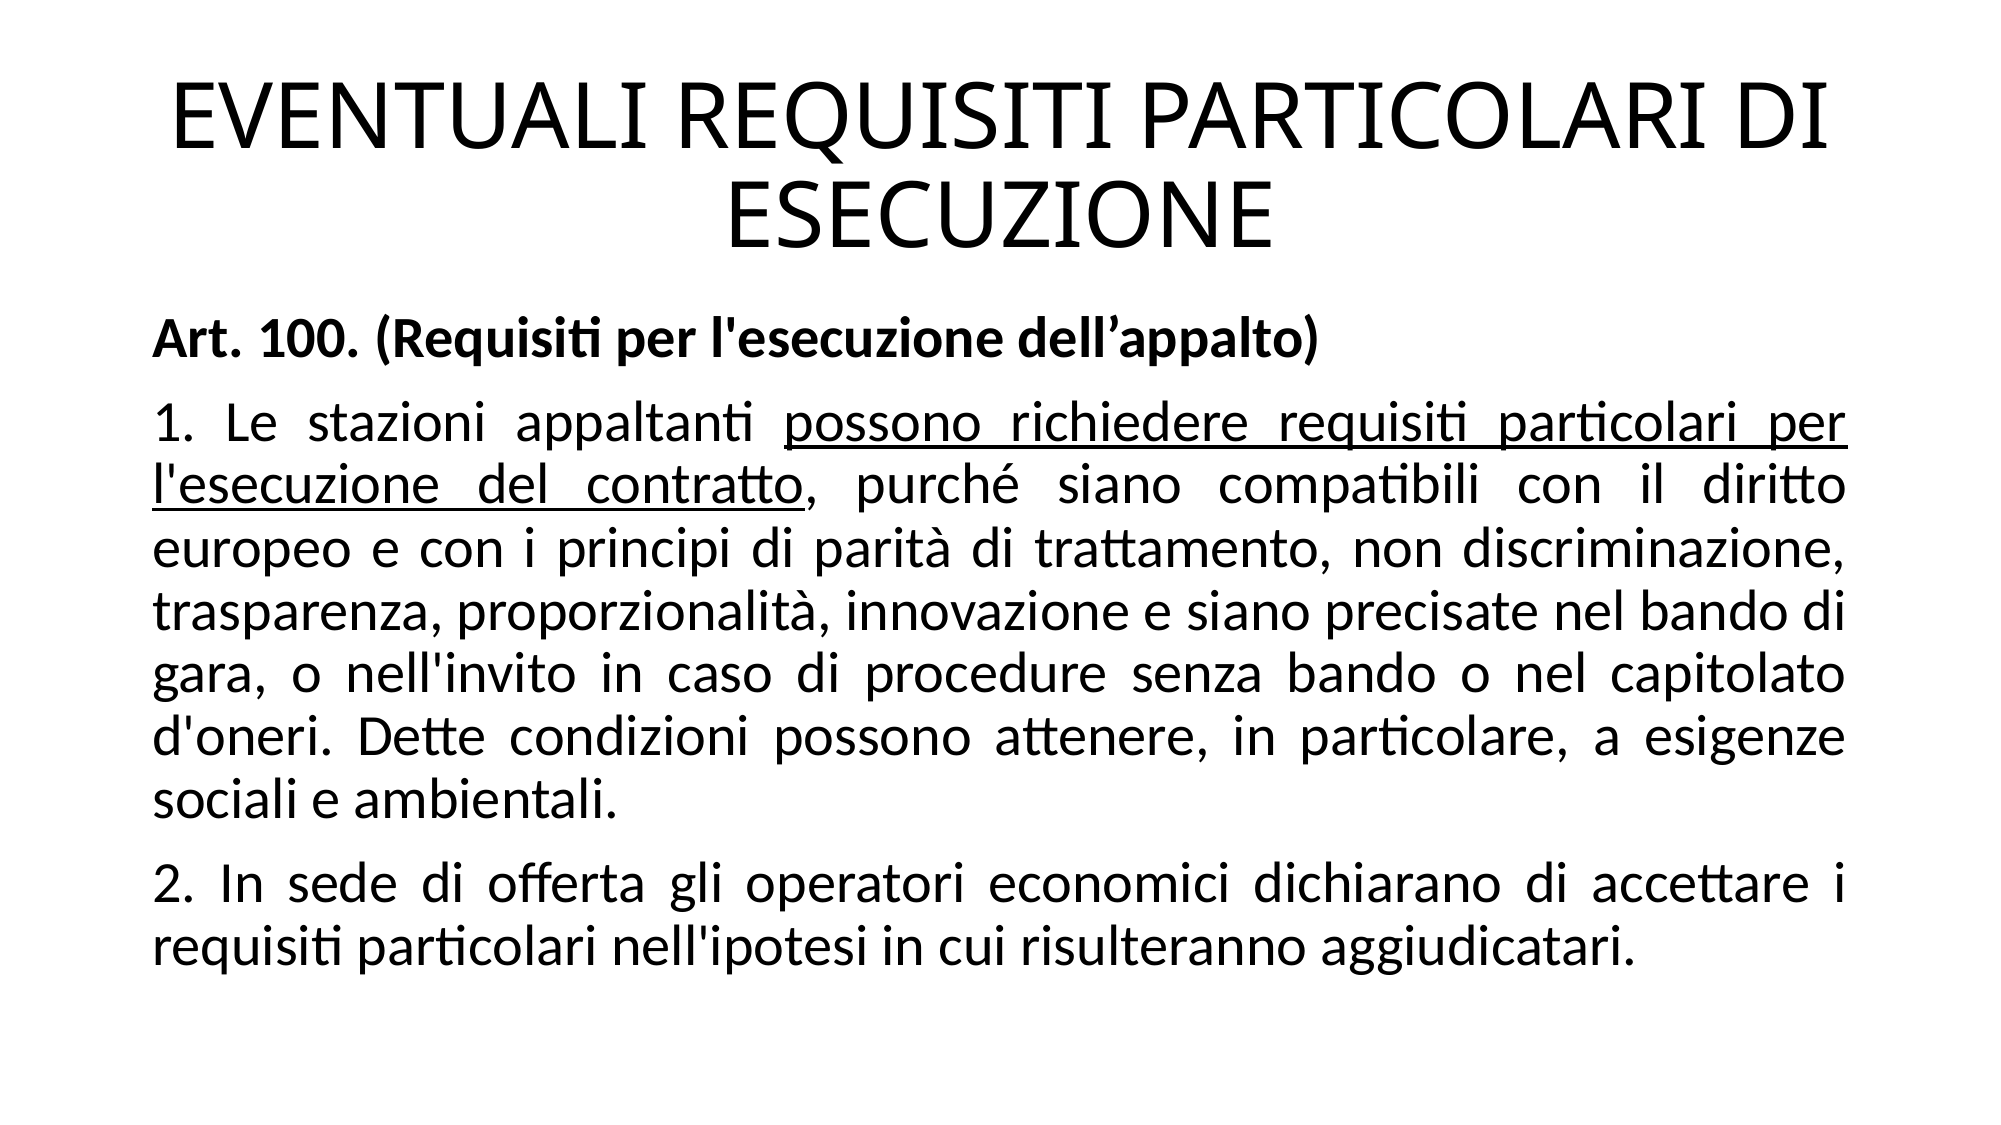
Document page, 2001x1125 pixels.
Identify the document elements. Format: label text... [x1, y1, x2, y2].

list Art. 100. (Requisiti per l'esecuzione dell’appalto) 1. Le stazioni appaltanti possono richiedere requisiti particolari per l'esecuzione del contratto, purché siano compatibili con il diritto europeo e con i principi di parità di trattamento, non discriminazione, trasparenza, proporzionalità, innovazione e siano precisate nel bando di gara, o nell'invito in caso di procedure senza bando o nel capitolato d'oneri. Dette condizioni possono attenere, in particolare, a esigenze sociali e ambientali. 2. In sede di offerta gli operatori economici dichiarano di accettare i requisiti particolari nell'ipotesi in cui risulteranno aggiudicatari. [137, 299, 1863, 1014]
title EVENTUALI REQUISITI PARTICOLARI DI ESECUZIONE [137, 59, 1863, 278]
